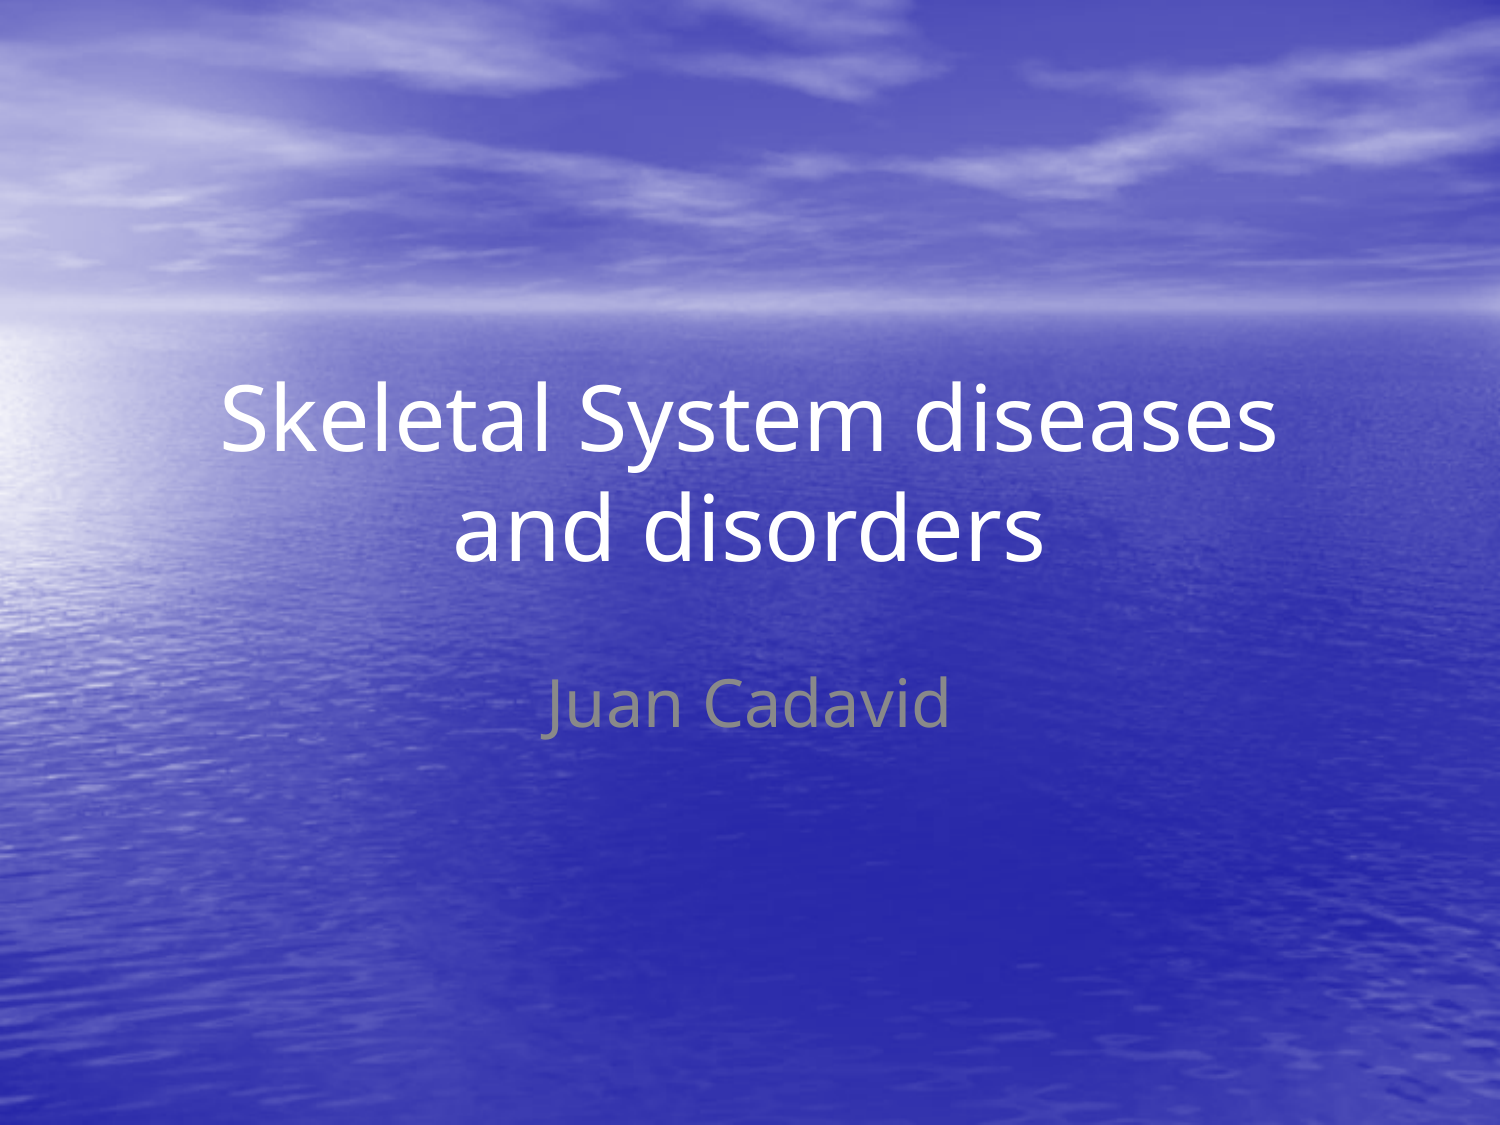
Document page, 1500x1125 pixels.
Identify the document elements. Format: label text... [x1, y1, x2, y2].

subtitle Juan Cadavid [224, 653, 1276, 916]
title Skeletal System diseases and disorders [112, 349, 1388, 591]
